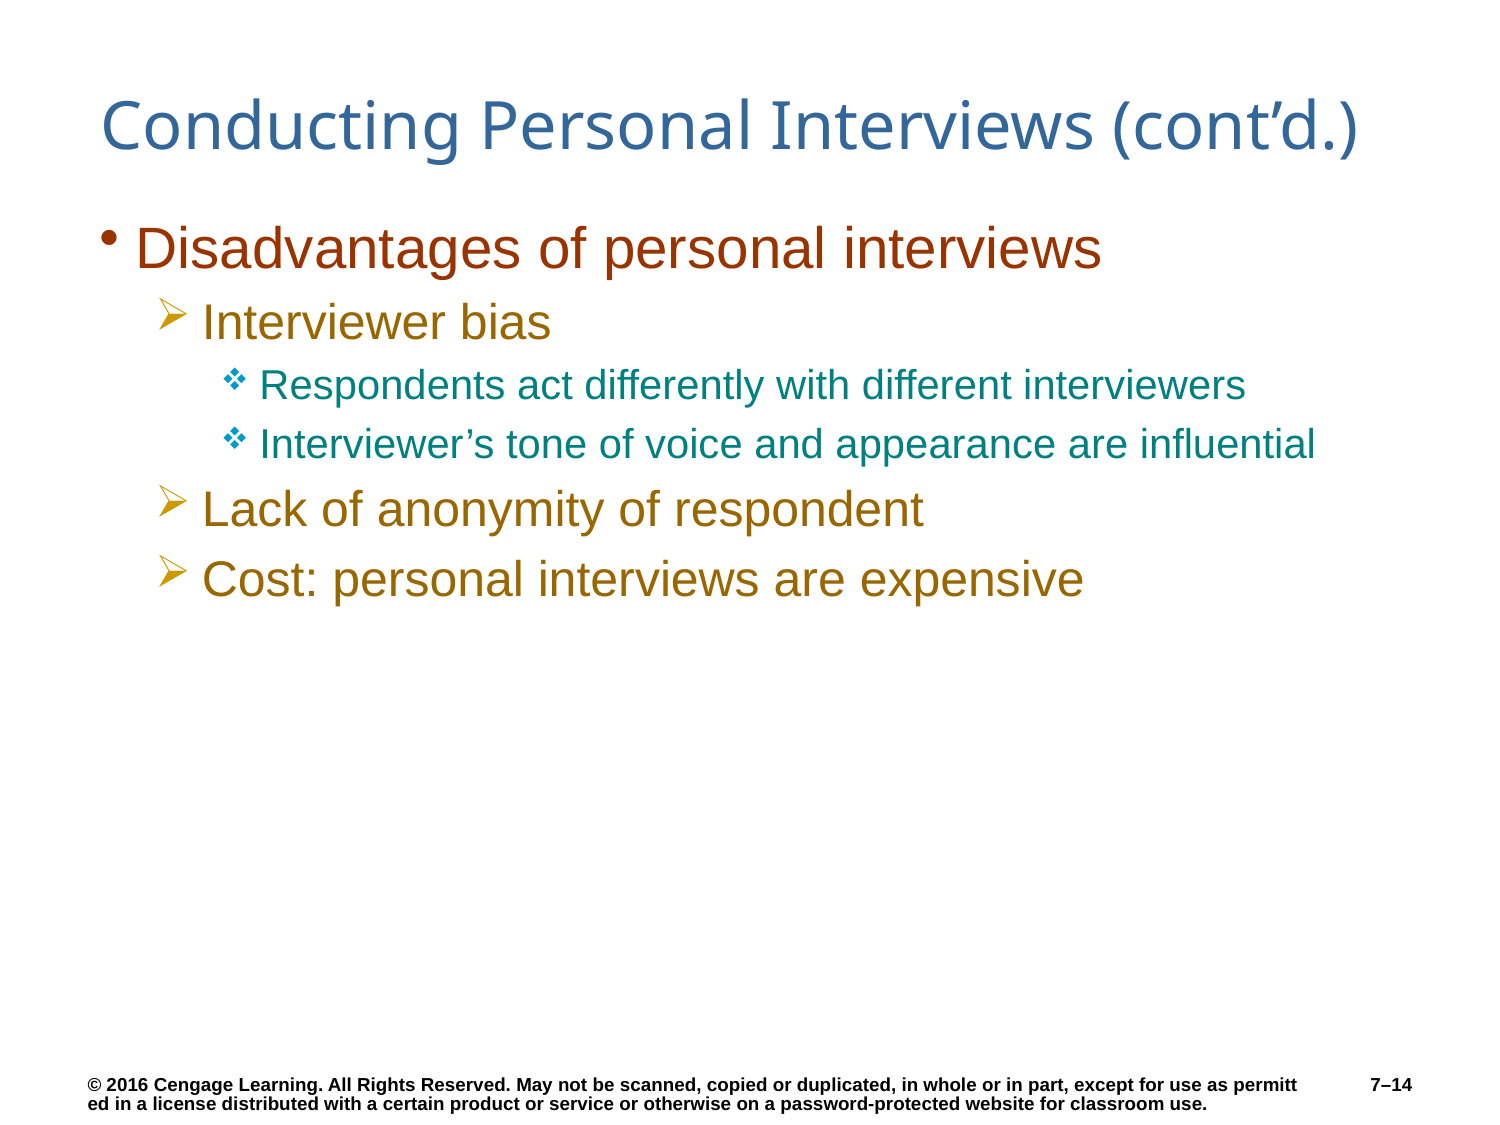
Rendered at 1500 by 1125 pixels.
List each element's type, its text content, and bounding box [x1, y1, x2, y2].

slide_number 7–14 [1050, 1042, 1413, 1103]
list Disadvantages of personal interviews Interviewer bias Respondents act differently with different interviewers Interviewer’s tone of voice and appearance are influential Lack of anonymity of respondent Cost: personal interviews are expensive [84, 202, 1414, 1013]
title Conducting Personal Interviews (cont’d.) [85, 75, 1411, 171]
footer © 2016 Cengage Learning. All Rights Reserved. May not be scanned, copied or duplicated, in whole or in part, except for use as permitted in a license distributed with a certain product or service or otherwise on a password-protected website for classroom use. [87, 1057, 1050, 1103]
